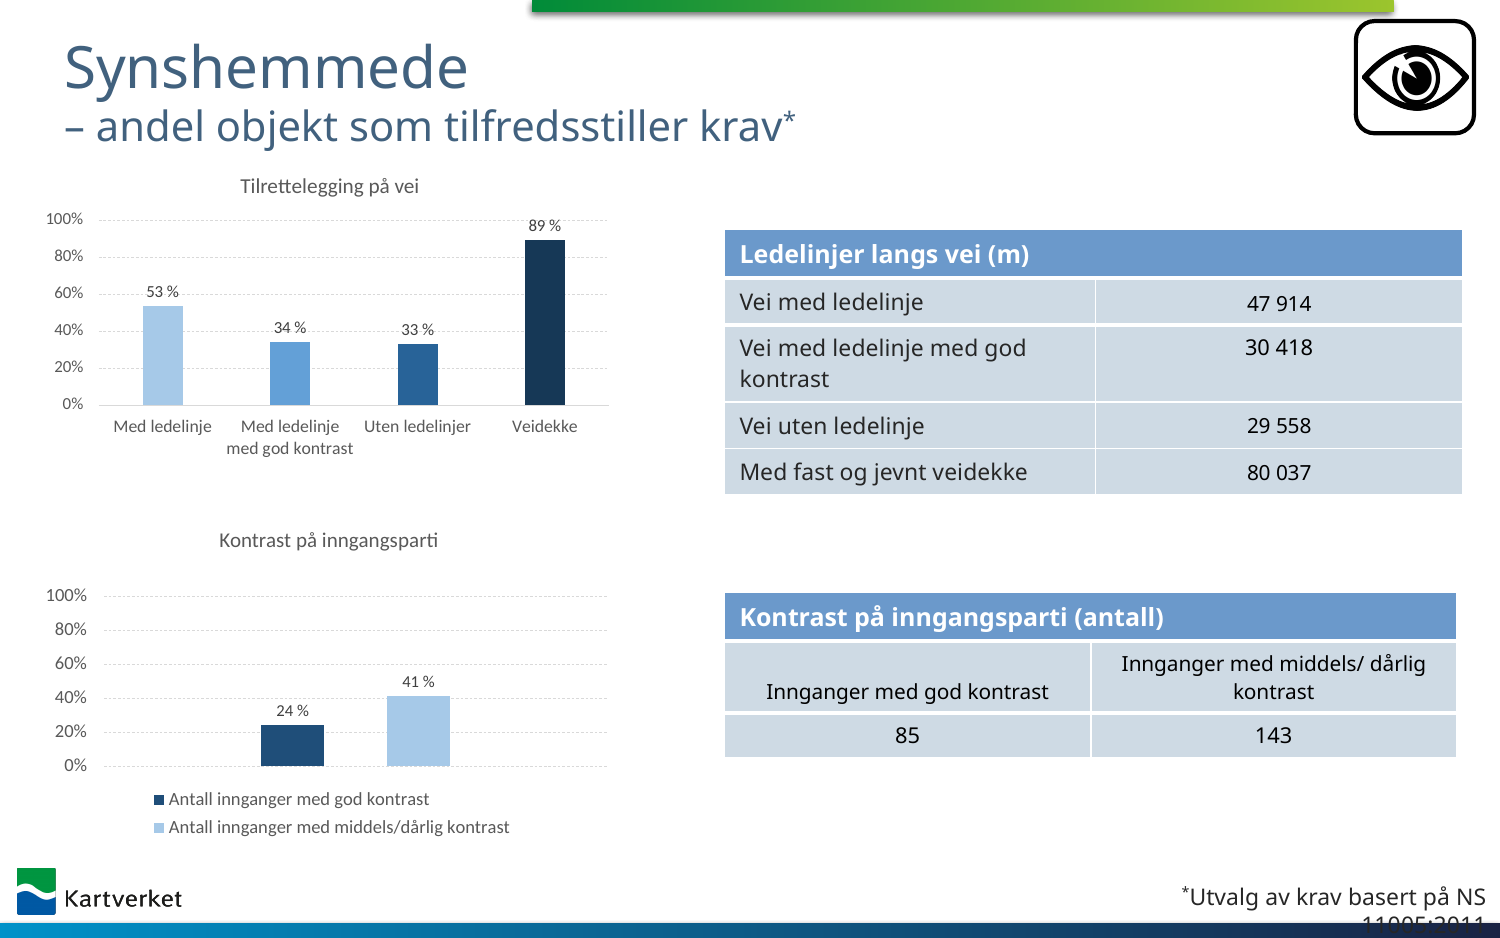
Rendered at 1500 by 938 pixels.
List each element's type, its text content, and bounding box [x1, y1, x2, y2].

table_cell Innganger med middels/ dårlig kontrast [1092, 643, 1456, 711]
table_cell 30 418 [1096, 327, 1462, 401]
table_header Ledelinjer langs vei (m) [725, 230, 1462, 276]
table_cell Vei med ledelinje med god kontrast [725, 327, 1095, 401]
picture [41, 166, 619, 492]
table_cell Vei med ledelinje [725, 280, 1095, 323]
picture [41, 520, 617, 846]
text_box *Utvalg av krav basert på NS 11005:2011 [1068, 873, 1500, 938]
table_cell Med fast og jevnt veidekke [725, 449, 1095, 494]
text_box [1355, 20, 1475, 134]
table_cell 143 [1092, 715, 1456, 757]
table_cell 29 558 [1096, 403, 1462, 448]
table_header Kontrast på inngangsparti (antall) [725, 593, 1456, 639]
table_cell 85 [725, 715, 1090, 757]
table_cell Innganger med god kontrast [725, 643, 1090, 711]
table_cell 80 037 [1096, 449, 1462, 494]
table_cell 47 914 [1096, 280, 1462, 323]
text_box Synshemmede – andel objekt som tilfredsstiller krav* [49, 24, 1431, 158]
table_cell Vei uten ledelinje [725, 403, 1095, 448]
